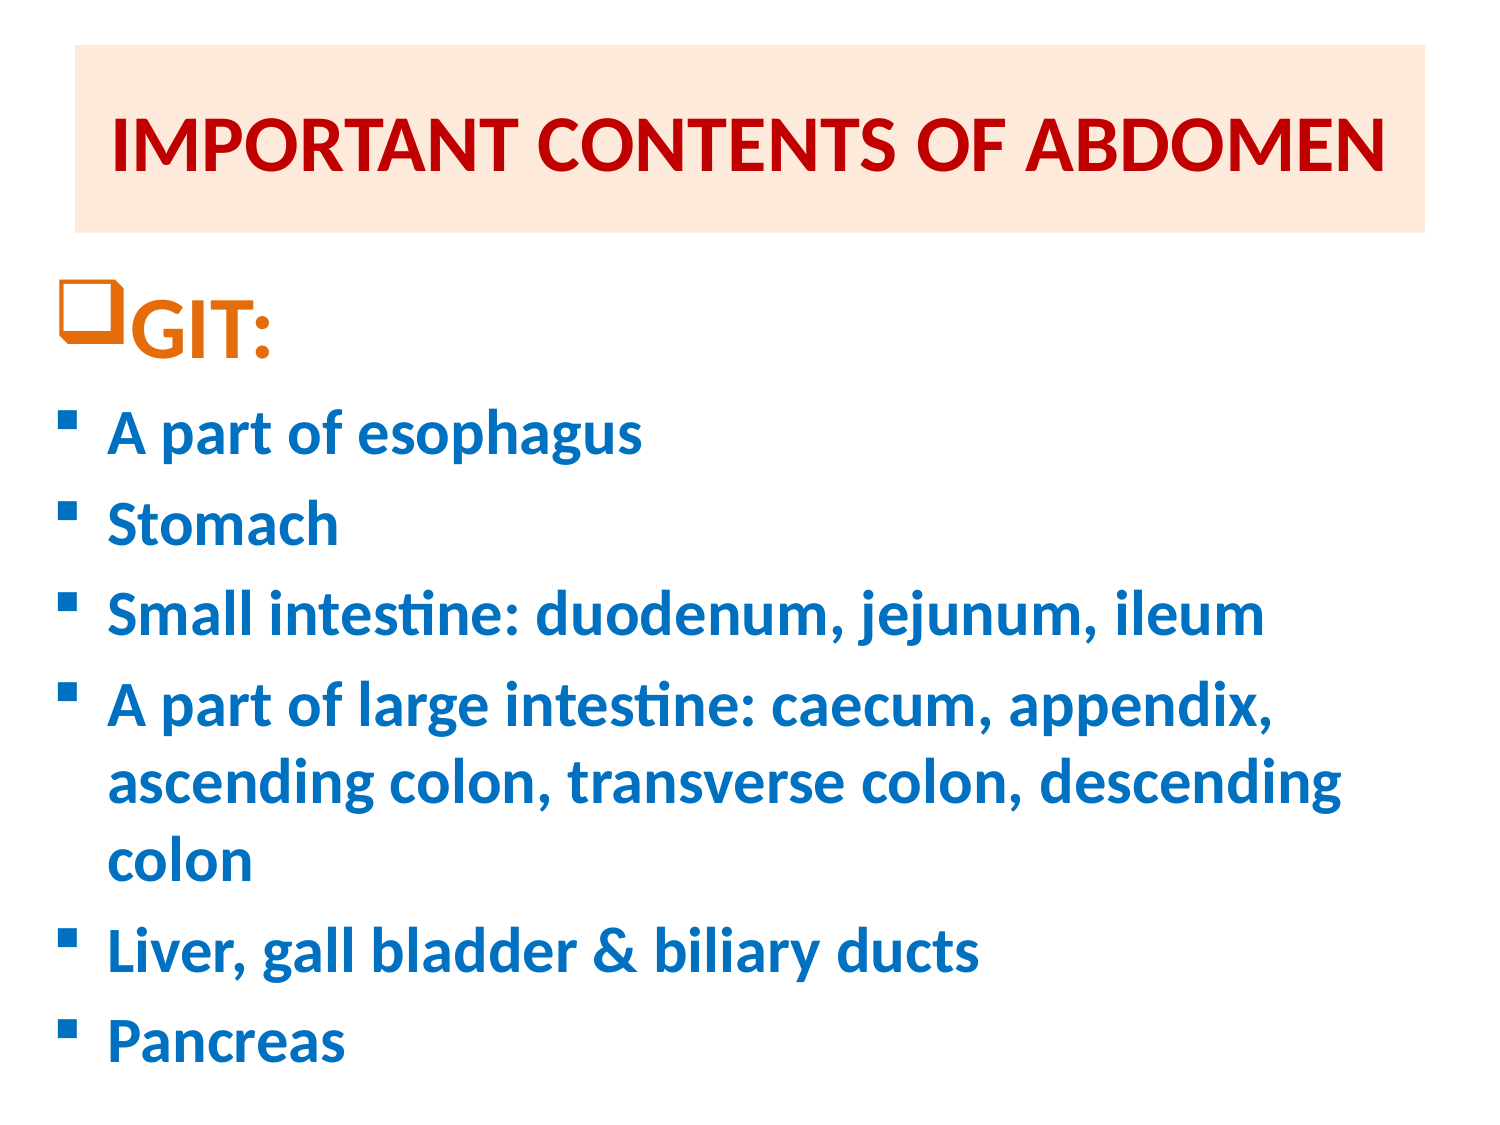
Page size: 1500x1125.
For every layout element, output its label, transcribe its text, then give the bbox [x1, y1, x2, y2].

title IMPORTANT CONTENTS OF ABDOMEN [75, 45, 1425, 233]
list GIT: A part of esophagus Stomach Small intestine: duodenum, jejunum, ileum A part of large intestine: caecum, appendix, ascending colon, transverse colon, descending colon Liver, gall bladder & biliary ducts Pancreas [37, 262, 1438, 1088]
